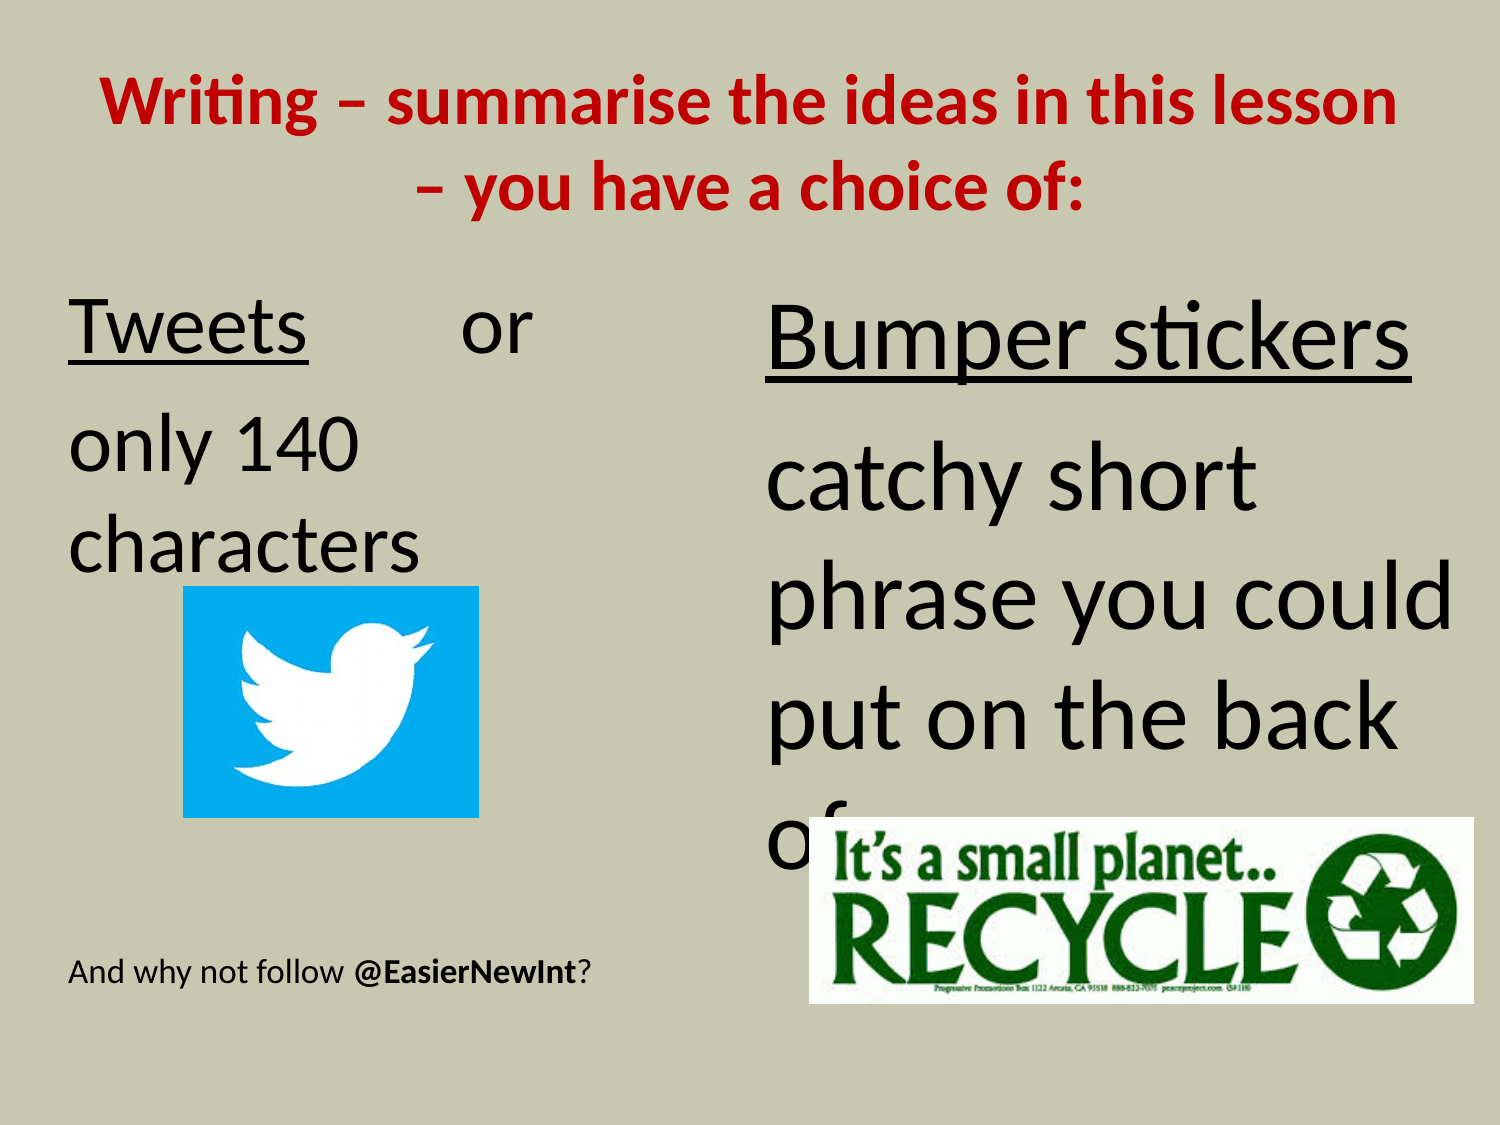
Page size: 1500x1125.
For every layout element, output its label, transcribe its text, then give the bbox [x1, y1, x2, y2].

title Writing – summarise the ideas in this lesson – you have a choice of: [75, 45, 1425, 233]
picture [234, 623, 434, 787]
picture [808, 817, 1474, 1004]
list Tweets or only 140 characters And why not follow @EasierNewInt? [53, 262, 715, 1005]
list Bumper stickers catchy short phrase you could put on the back of a car [750, 262, 1483, 1005]
